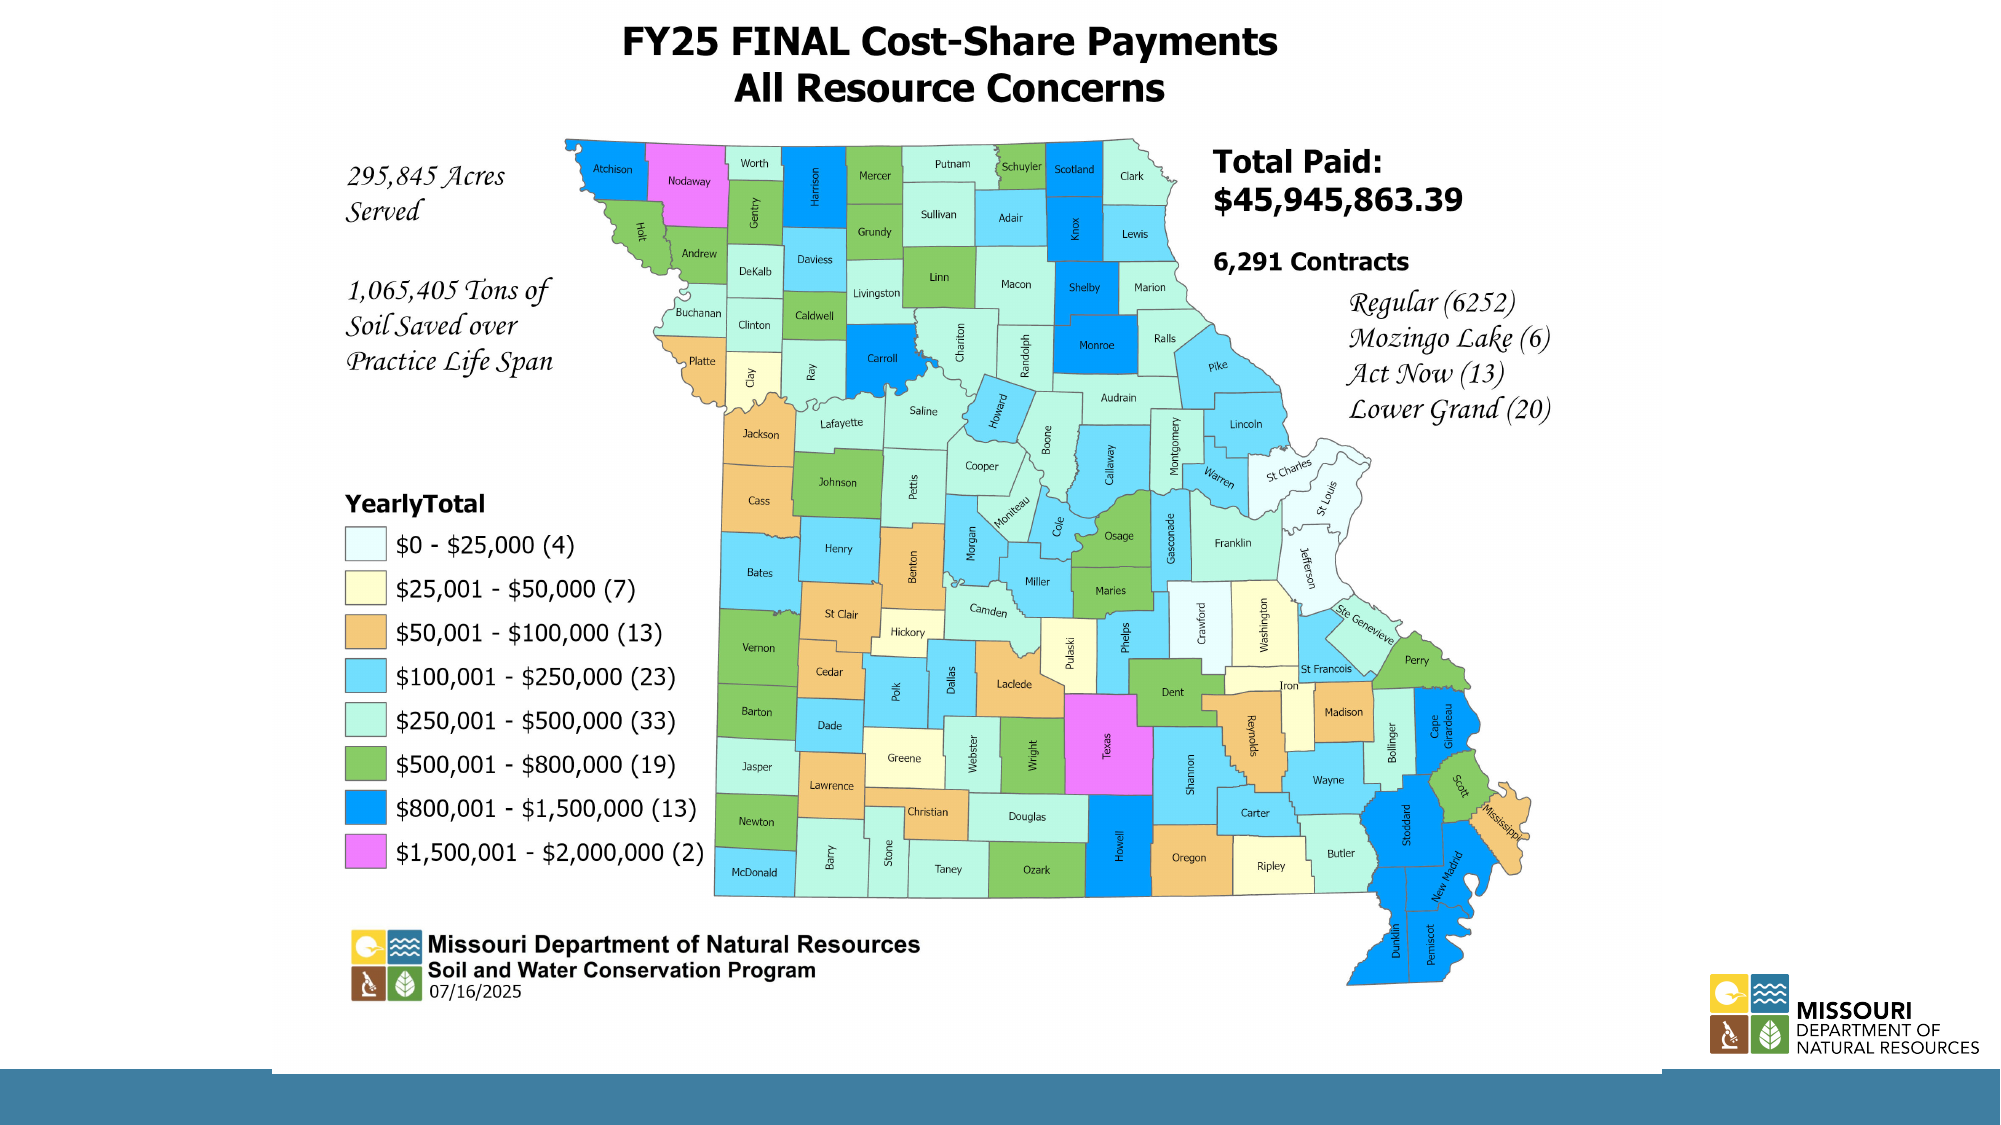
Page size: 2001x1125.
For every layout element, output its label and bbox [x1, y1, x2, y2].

picture [271, 0, 1662, 1074]
picture [1710, 974, 1979, 1054]
